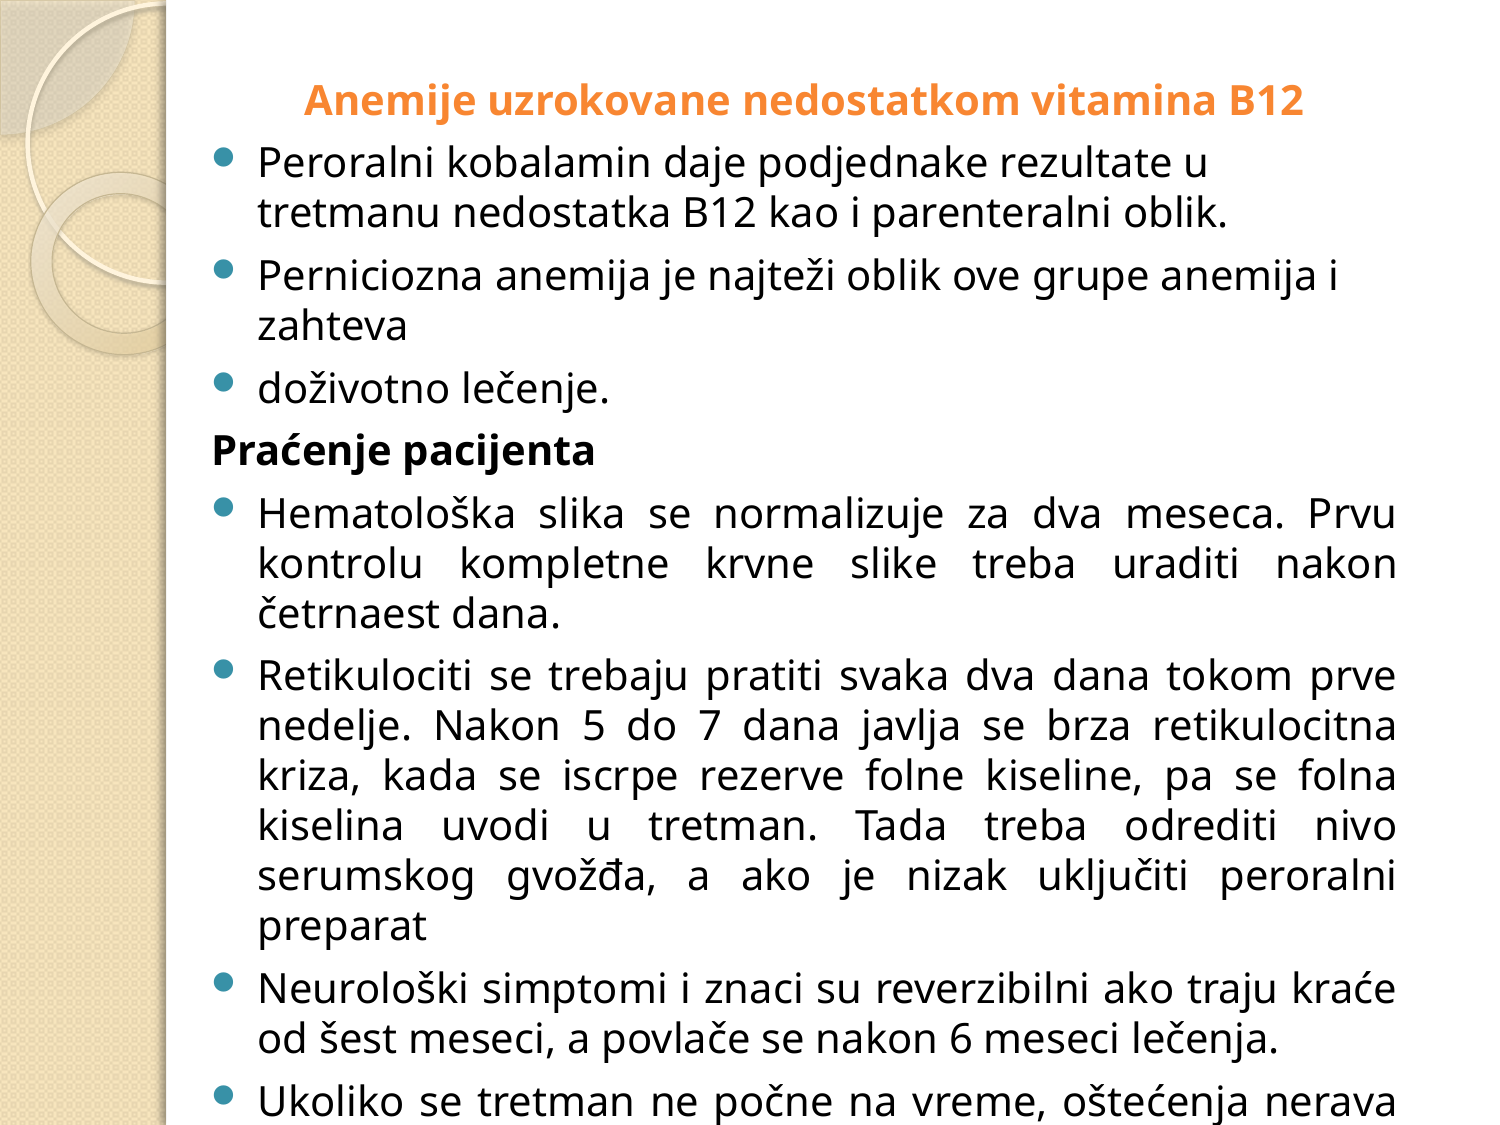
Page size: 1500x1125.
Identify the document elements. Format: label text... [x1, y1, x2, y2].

list Anemije uzrokovane nedostatkom vitamina B12 Peroralni kobalamin daje podjednake rezultate u tretmanu nedostatka B12 kao i parenteralni oblik. Perniciozna anemija je najteži oblik ove grupe anemija i zahteva doživotno lečenje. Praćenje pacijenta Hematološka slika se normalizuje za dva meseca. Prvu kontrolu kompletne krvne slike treba uraditi nakon četrnaest dana. Retikulociti se trebaju pratiti svaka dva dana tokom prve nedelje. Nakon 5 do 7 dana javlja se brza retikulocitna kriza, kada se iscrpe rezerve folne kiseline, pa se folna kiselina uvodi u tretman. Tada treba odrediti nivo serumskog gvožđa, a ako je nizak uključiti peroralni preparat Neurološki simptomi i znaci su reverzibilni ako traju kraće od šest meseci, a povlače se nakon 6 meseci lečenja. Ukoliko se tretman ne počne na vreme, oštećenja nerava postaju trajna. [183, 66, 1413, 854]
